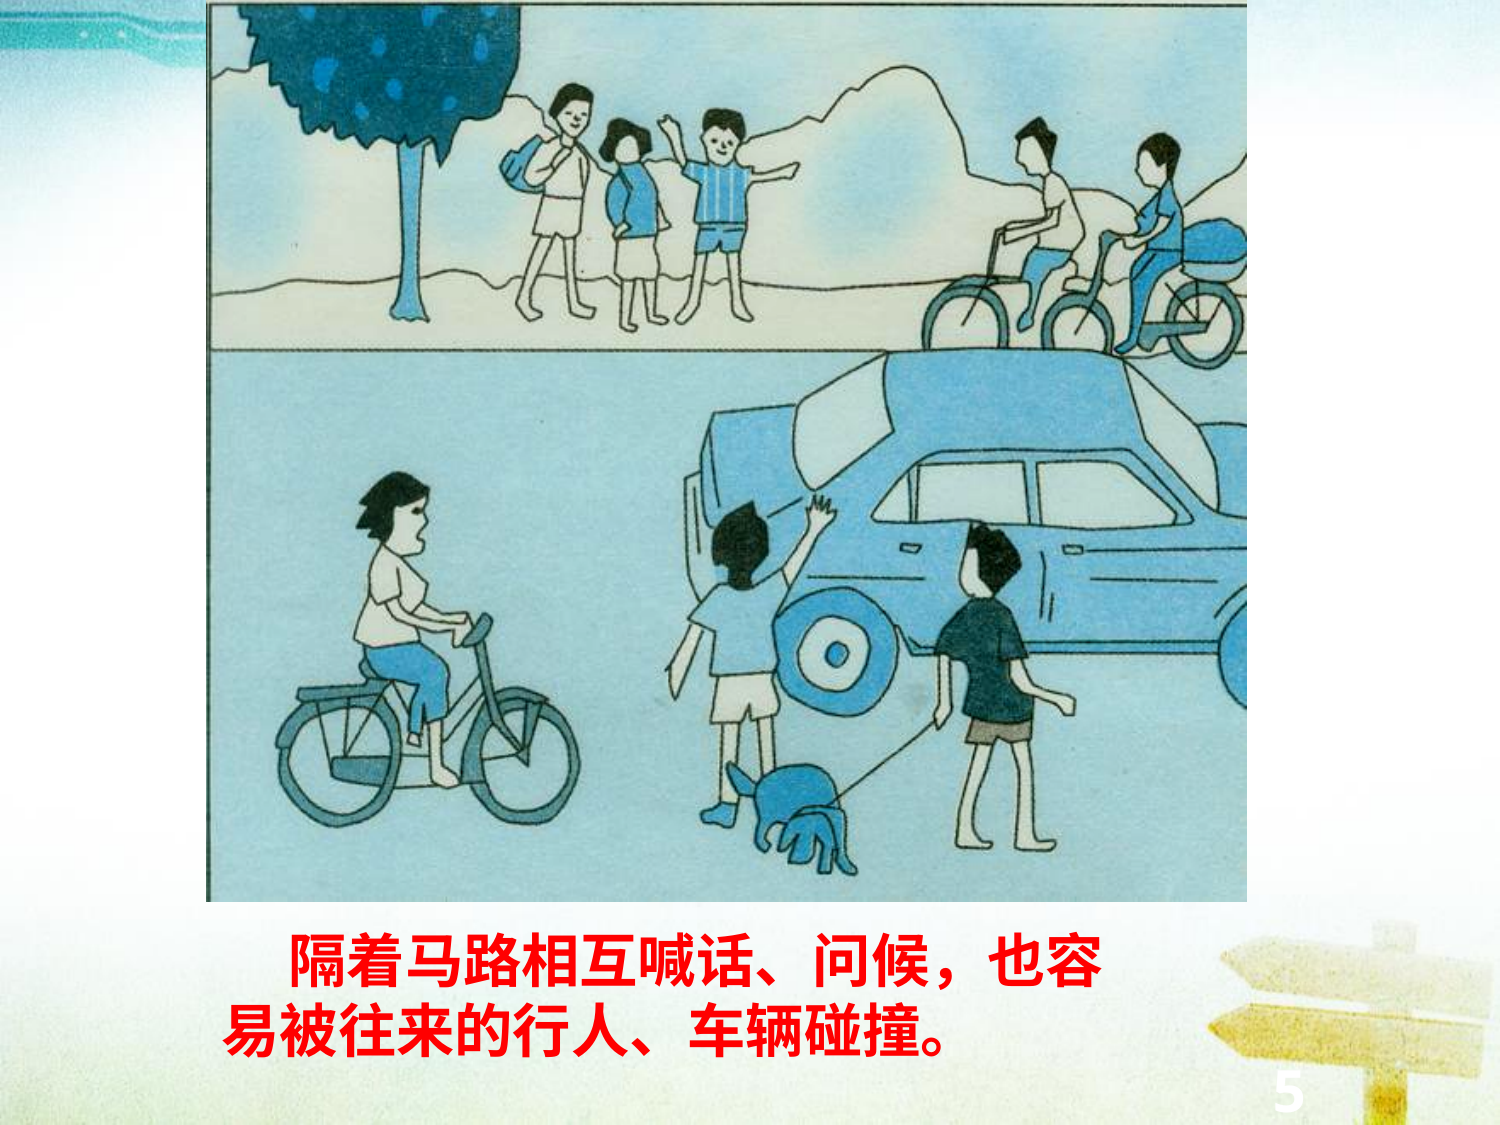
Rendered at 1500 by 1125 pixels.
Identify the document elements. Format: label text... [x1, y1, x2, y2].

text_box 5 [1257, 1046, 1447, 1125]
text_box 隔着马路相互喊话、问候，也容易被往来的行人、车辆碰撞。 [206, 916, 1140, 1072]
picture [0, 0, 1500, 1125]
